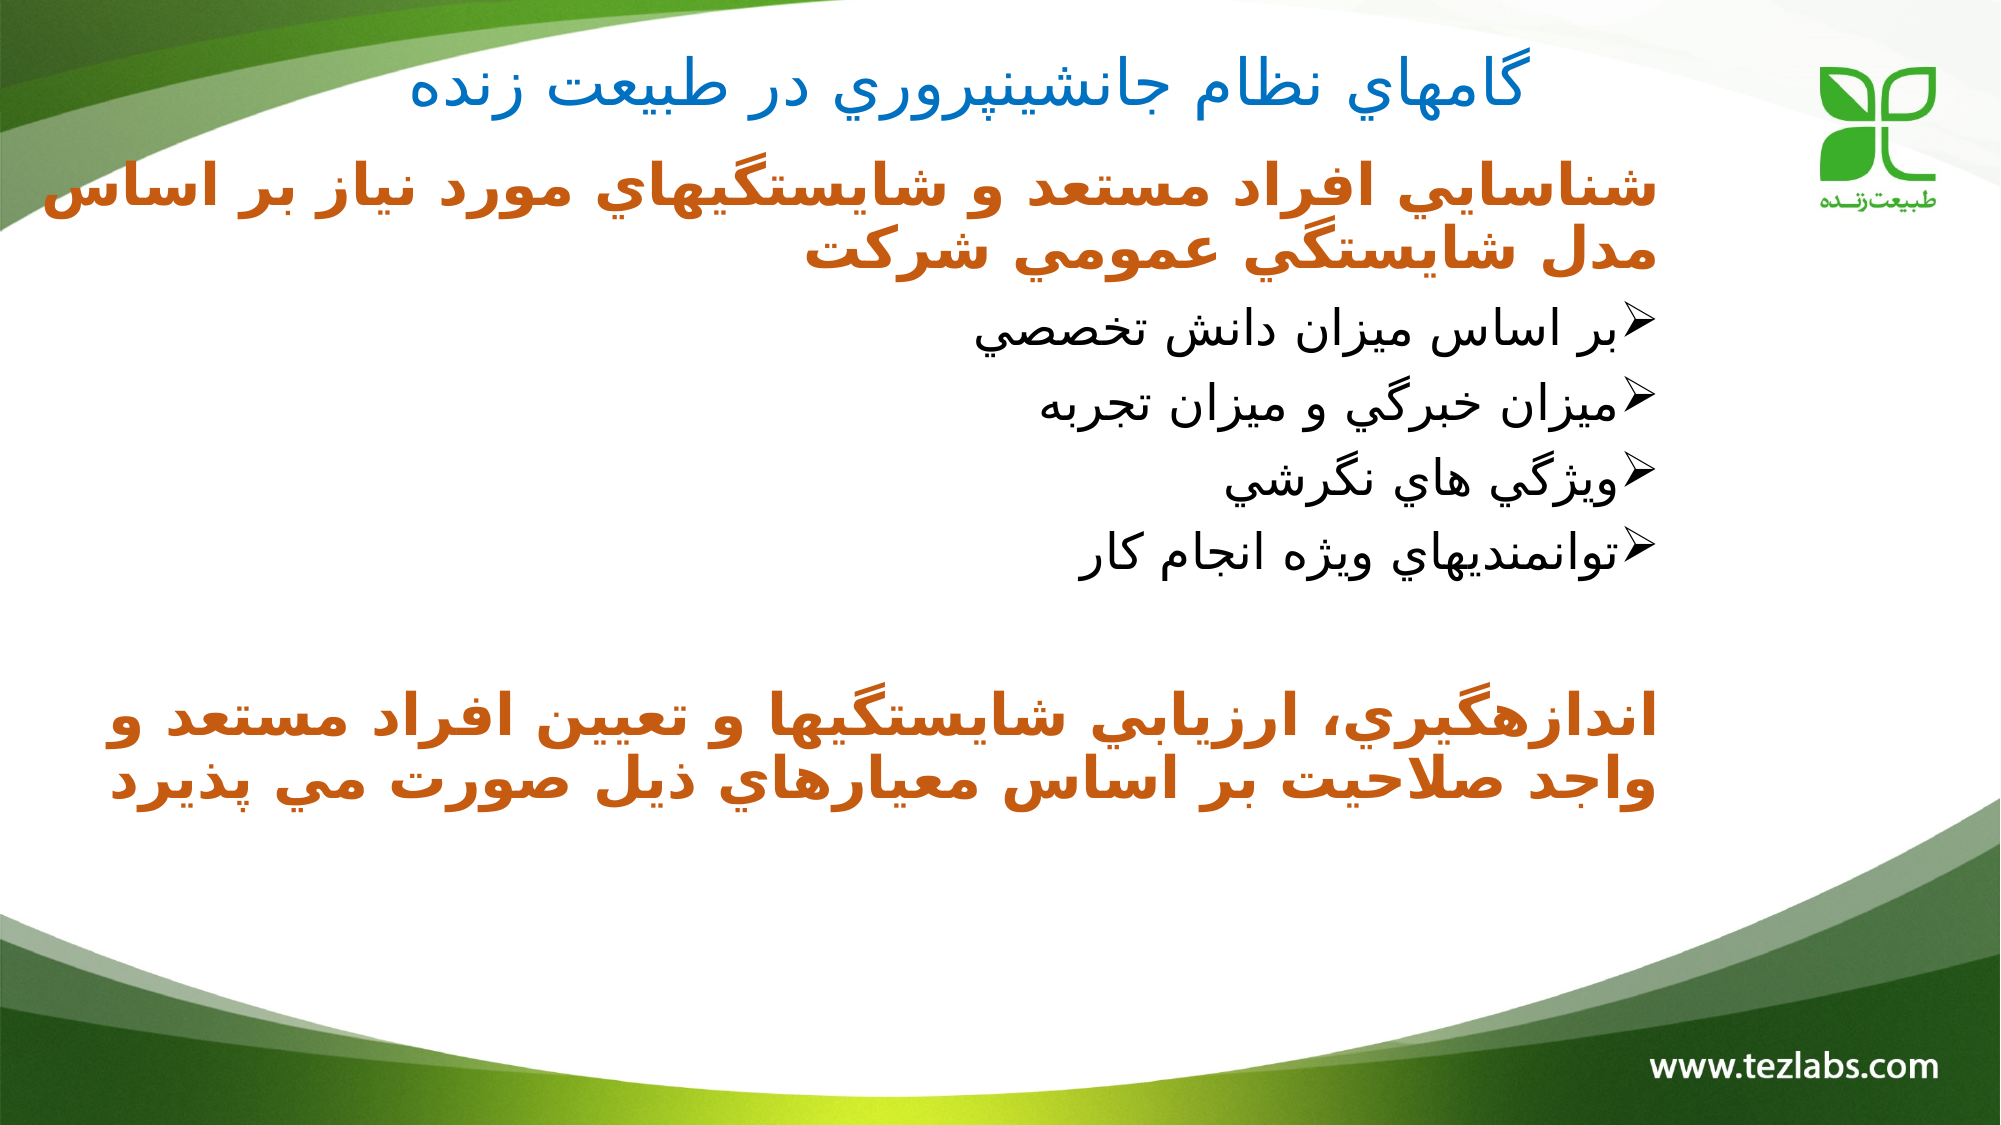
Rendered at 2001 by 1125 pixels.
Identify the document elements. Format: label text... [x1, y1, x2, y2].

picture [0, 0, 2000, 1125]
list شناسايي افراد مستعد و شايستگي­هاي مورد نياز بر اساس مدل شايستگي عمومي شرکت بر اساس ميزان دانش تخصصي ميزان خبرگي و ميزان تجربه ويژگي هاي نگرشي توانمندي­هاي ويژه انجام کار اندازه­گيري، ارزيابي شايستگي­ها و تعيين افراد مستعد و واجد صلاحيت بر اساس معيارهاي ذيل صورت مي پذيرد [25, 147, 1675, 1107]
title گام­هاي نظام جانشين­پروري در طبيعت زنده [264, 38, 1675, 131]
